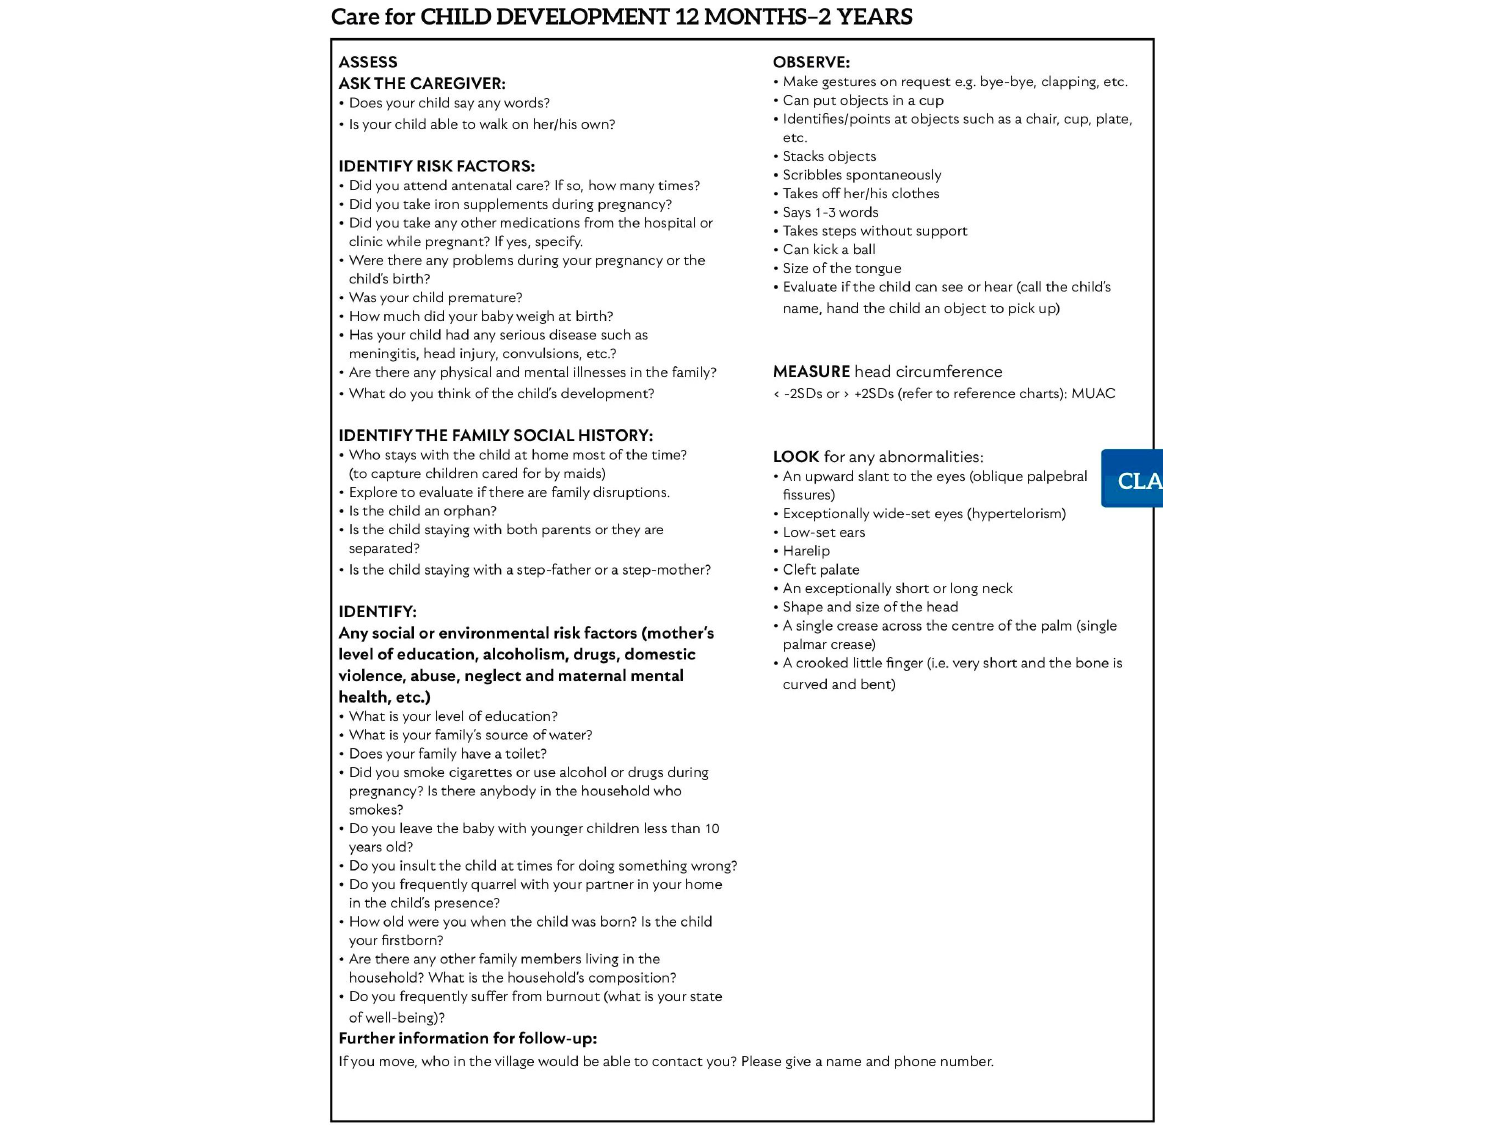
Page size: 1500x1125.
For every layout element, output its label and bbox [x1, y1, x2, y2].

picture [324, 0, 1163, 1125]
